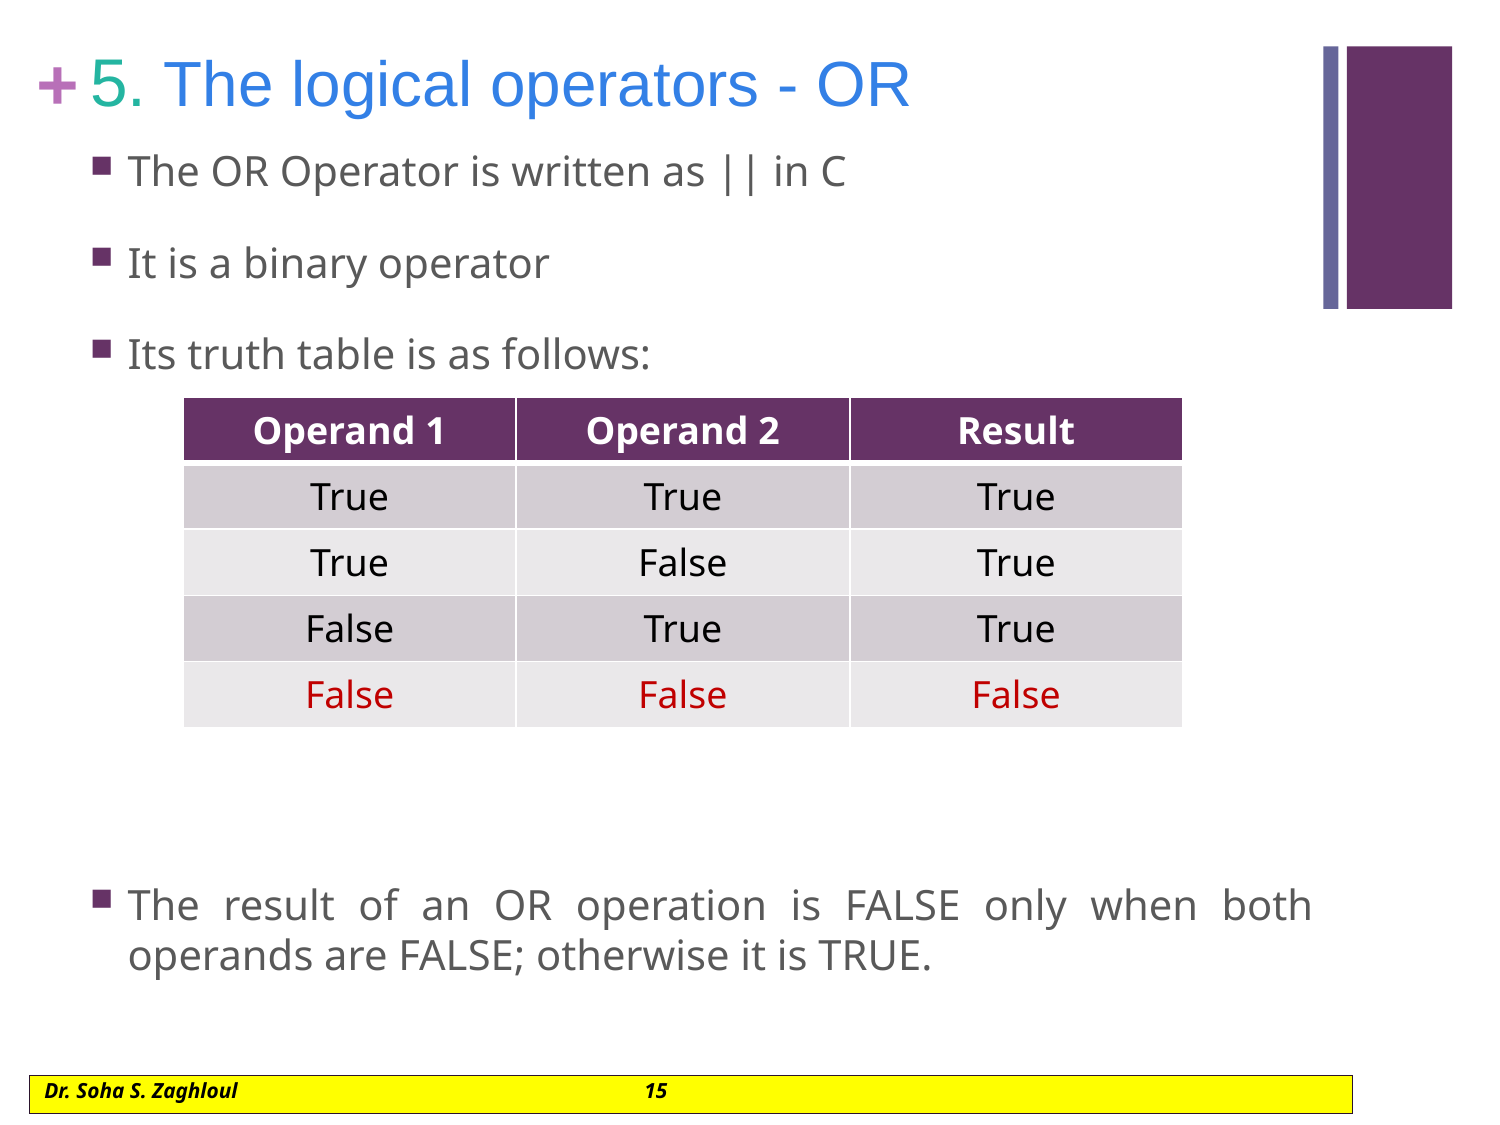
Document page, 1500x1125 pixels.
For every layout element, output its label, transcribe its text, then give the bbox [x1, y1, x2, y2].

table_cell True [184, 466, 515, 528]
text_box Dr. Soha S. Zaghloul 15 [29, 1075, 1353, 1114]
table_cell True [517, 596, 849, 661]
table_cell False [184, 662, 515, 727]
table_cell True [851, 530, 1182, 595]
table_cell False [851, 662, 1182, 727]
table_header Operand 2 [517, 398, 849, 460]
table_header Operand 1 [184, 398, 515, 460]
title 5. The logical operators - OR [75, 30, 1341, 128]
table_cell True [851, 466, 1182, 528]
table_cell False [184, 596, 515, 661]
table_cell False [517, 530, 849, 595]
table_cell True [184, 530, 515, 595]
table_header Result [851, 398, 1182, 460]
list The OR Operator is written as || in C It is a binary operator Its truth table is as follows: The result of an OR operation is FALSE only when both operands are FALSE; otherwise it is TRUE. [75, 137, 1329, 1071]
table_cell False [517, 662, 849, 727]
table_cell True [517, 466, 849, 528]
table_cell True [851, 596, 1182, 661]
